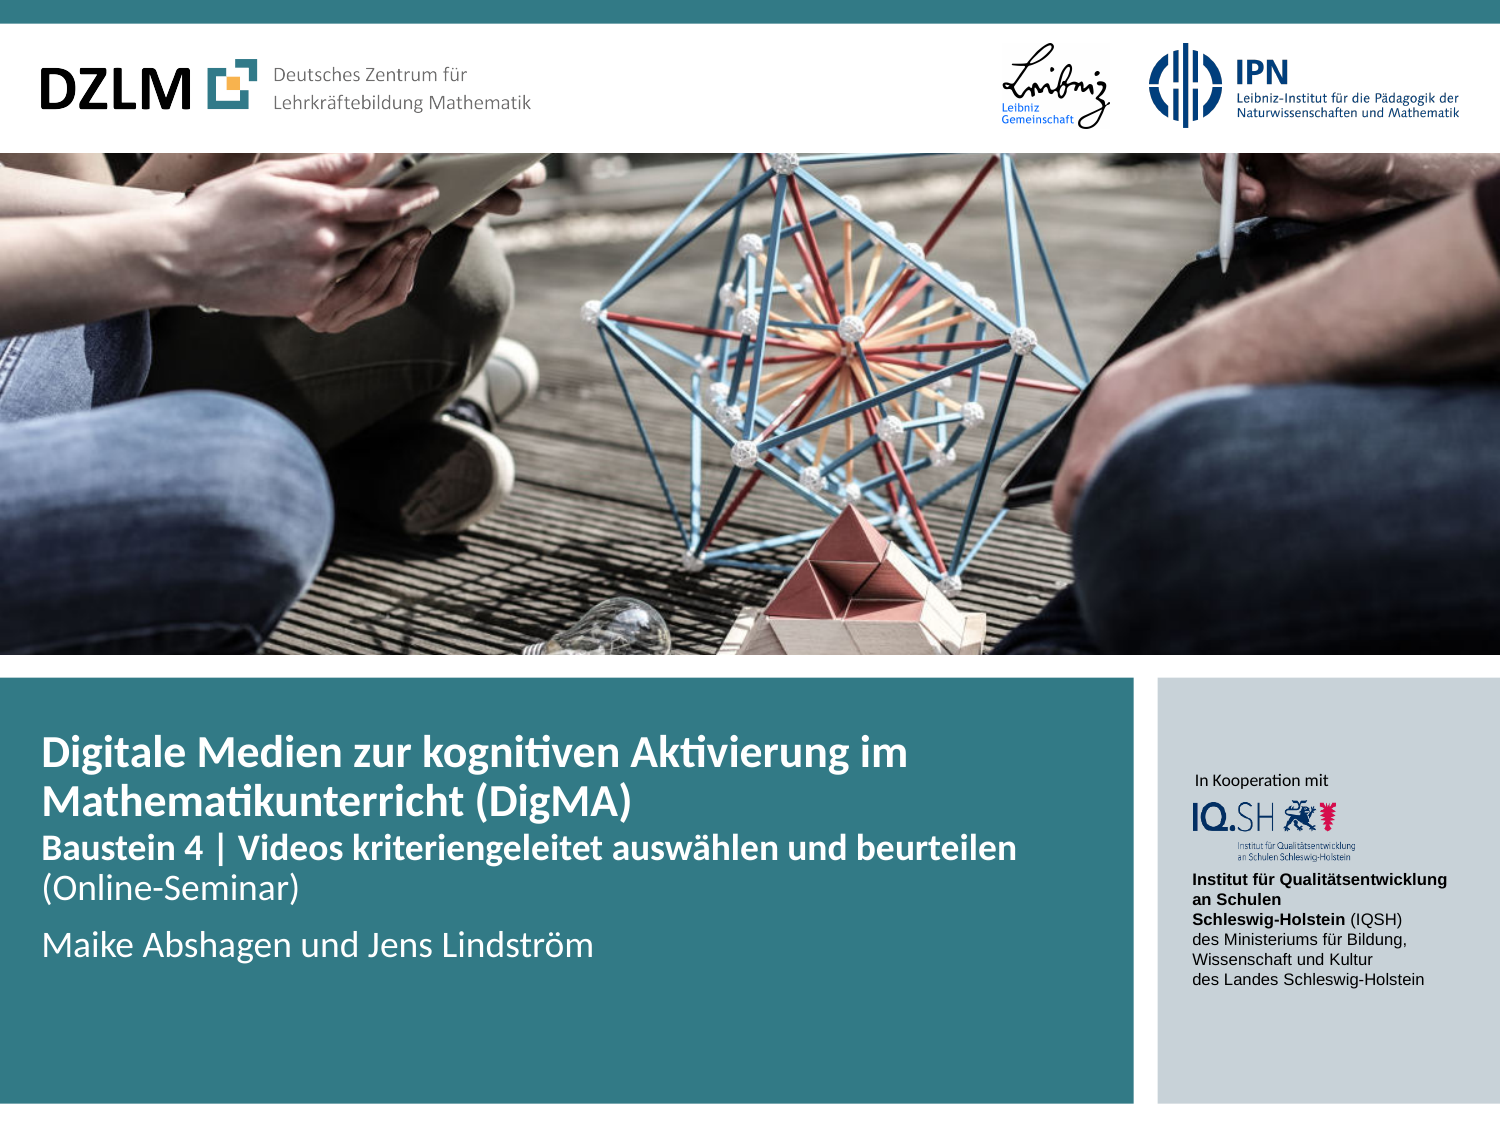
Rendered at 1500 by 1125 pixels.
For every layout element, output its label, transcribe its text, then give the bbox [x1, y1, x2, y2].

picture [1002, 43, 1110, 129]
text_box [1163, 761, 1479, 1049]
list Digitale Medien zur kognitiven Aktivierung im Mathematikunterricht (DigMA) [41, 728, 1087, 808]
list Maike Abshagen und Jens Lindström [41, 925, 1087, 1055]
picture [41, 24, 531, 113]
list Baustein 4 | Videos kriteriengeleitet auswählen und beurteilen (Online-Seminar) [41, 827, 1087, 906]
picture [0, 153, 1500, 655]
picture [1149, 43, 1459, 128]
